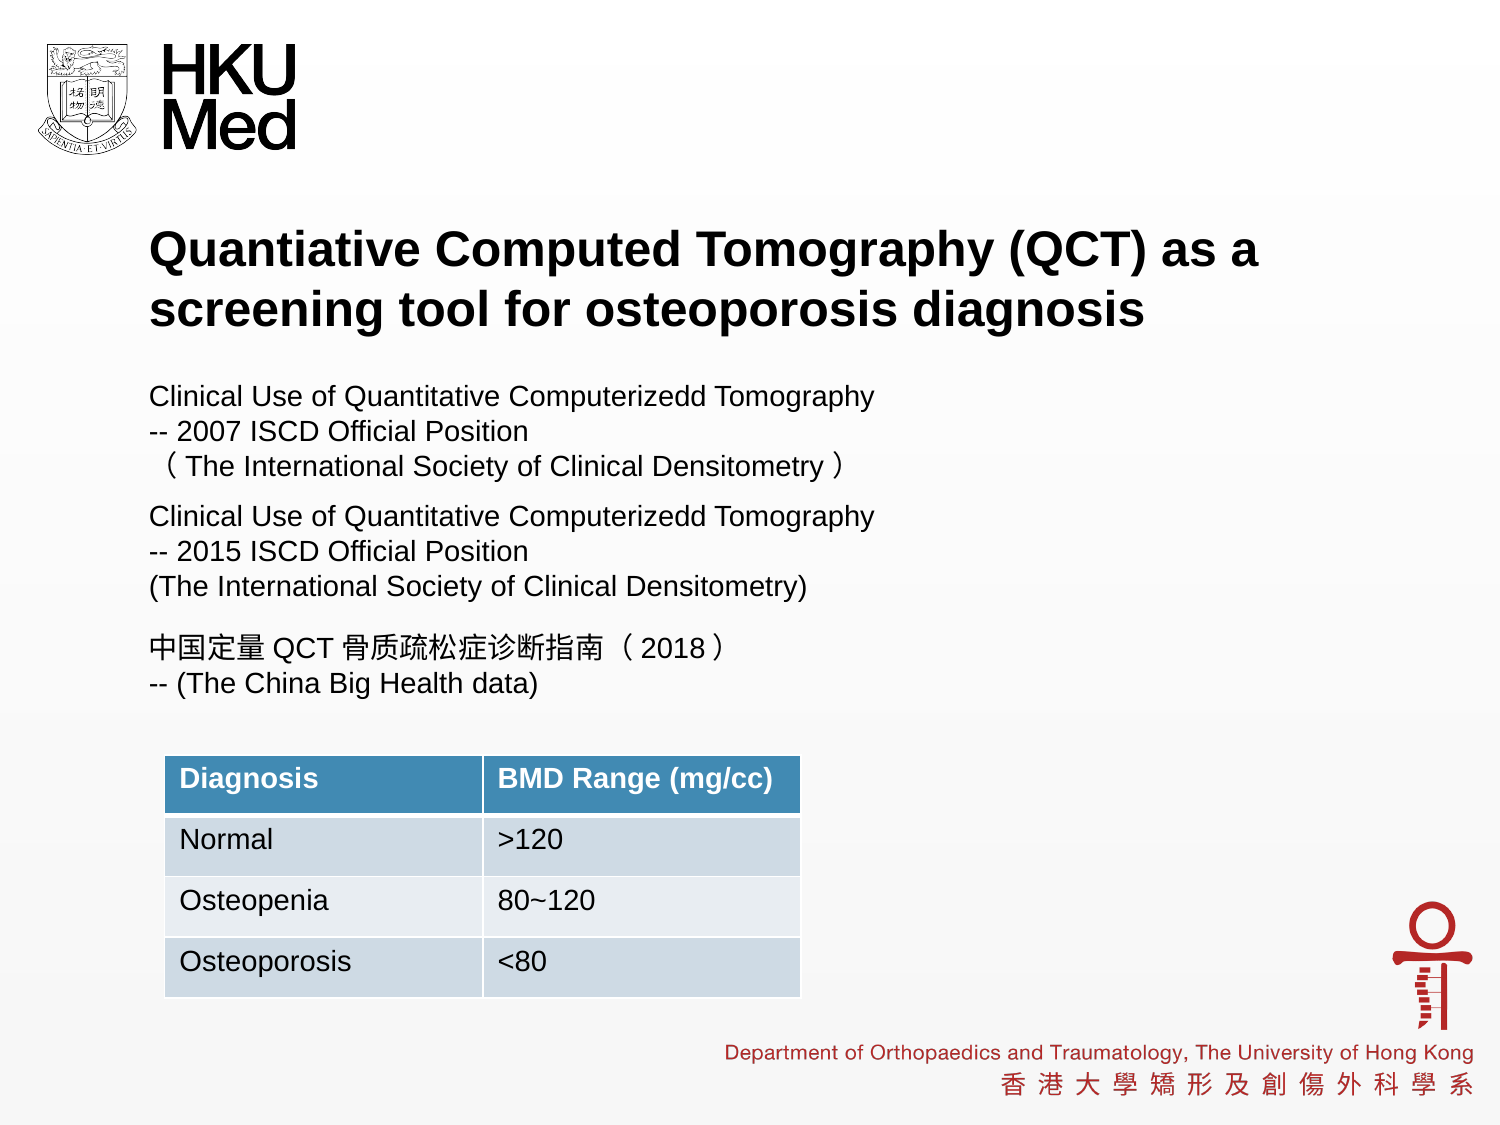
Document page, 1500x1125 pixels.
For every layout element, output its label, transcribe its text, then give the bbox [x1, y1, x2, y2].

table_cell >120 [484, 818, 800, 876]
text_box 中国定量QCT骨质疏松症诊断指南（2018） -- (The China Big Health data) [134, 622, 832, 707]
table_cell Osteopenia [165, 877, 482, 936]
table_cell Normal [165, 818, 482, 876]
text_box Quantiative Computed Tomography (QCT) as a screening tool for osteoporosis diagnosis [133, 209, 1311, 345]
picture [0, 877, 1500, 1125]
table_cell Osteoporosis [165, 938, 482, 997]
table_header BMD Range (mg/cc) [484, 756, 800, 813]
text_box Clinical Use of Quantitative Computerizedd Tomography -- 2015 ISCD Official Position (The International Society of Clinical Densitometry) [134, 489, 902, 610]
table_cell <80 [484, 938, 800, 997]
picture [38, 44, 295, 155]
table_header Diagnosis [165, 756, 482, 813]
table_cell 80~120 [484, 877, 800, 936]
text_box Clinical Use of Quantitative Computerizedd Tomography -- 2007 ISCD Official Position （The International Society of Clinical Densitometry） [134, 369, 902, 489]
